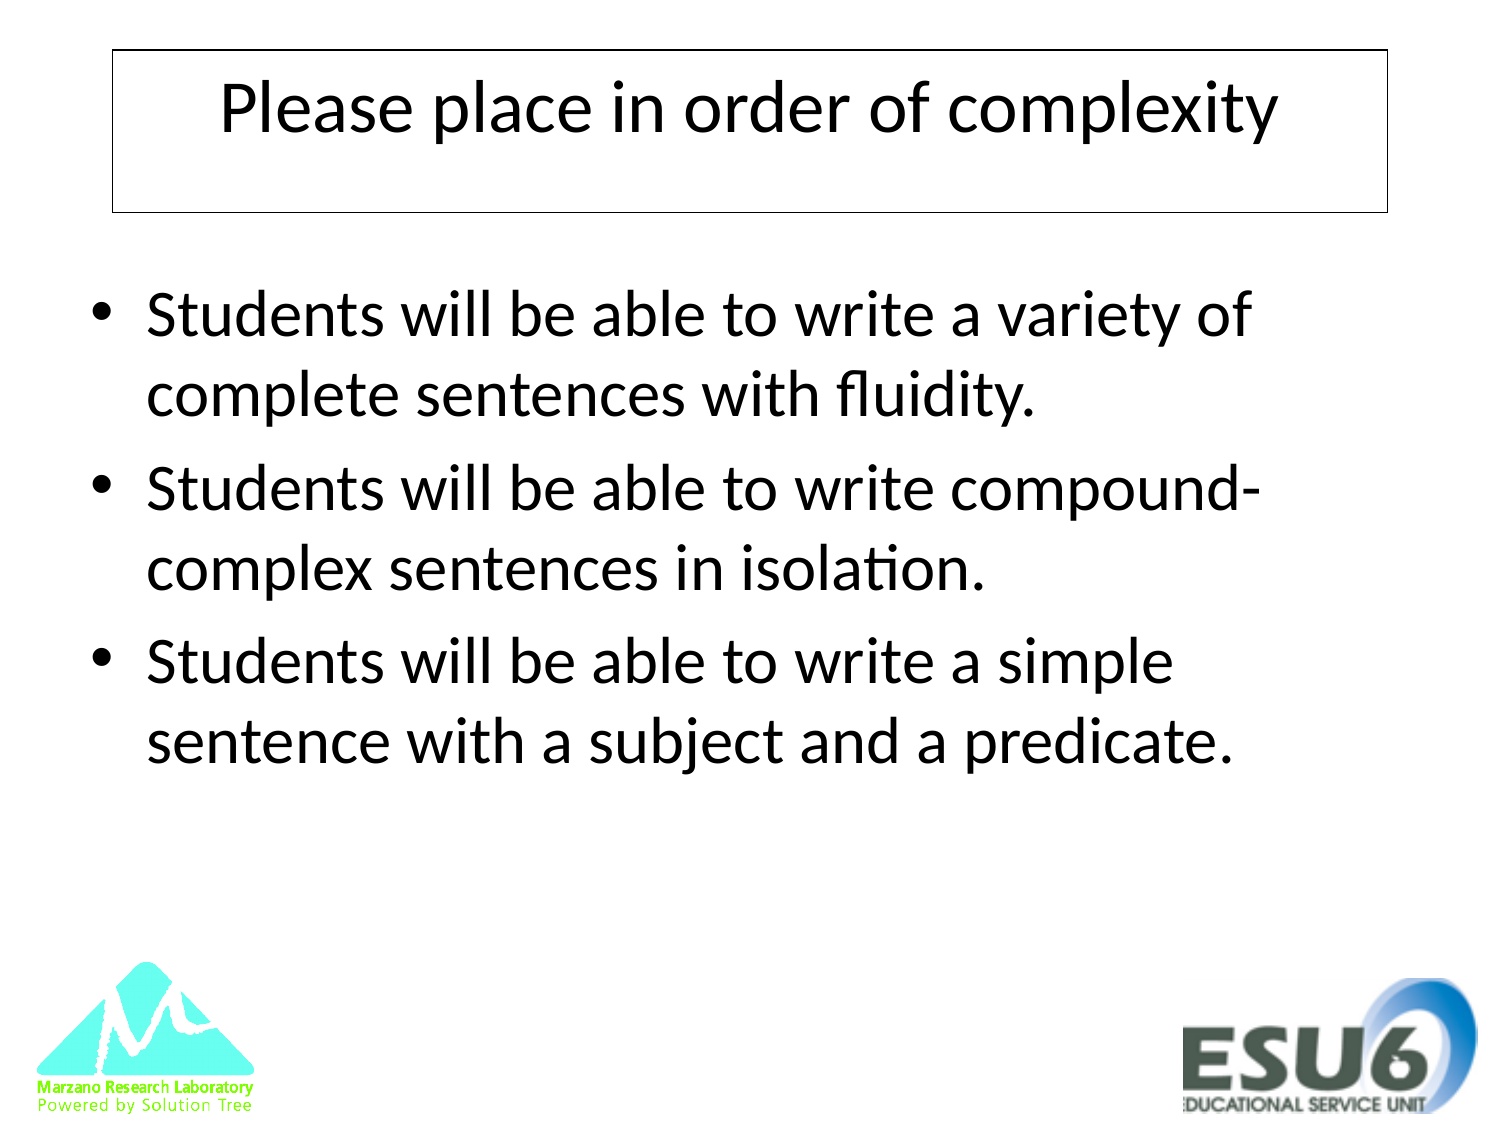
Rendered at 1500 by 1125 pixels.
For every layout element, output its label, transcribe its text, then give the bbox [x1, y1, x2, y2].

picture [1183, 978, 1478, 1114]
text_box Please place in order of complexity [112, 49, 1388, 213]
picture [37, 962, 254, 1114]
list Students will be able to write a variety of complete sentences with fluidity. Students will be able to write compound-complex sentences in isolation. Students will be able to write a simple sentence with a subject and a predicate. [75, 262, 1425, 1005]
